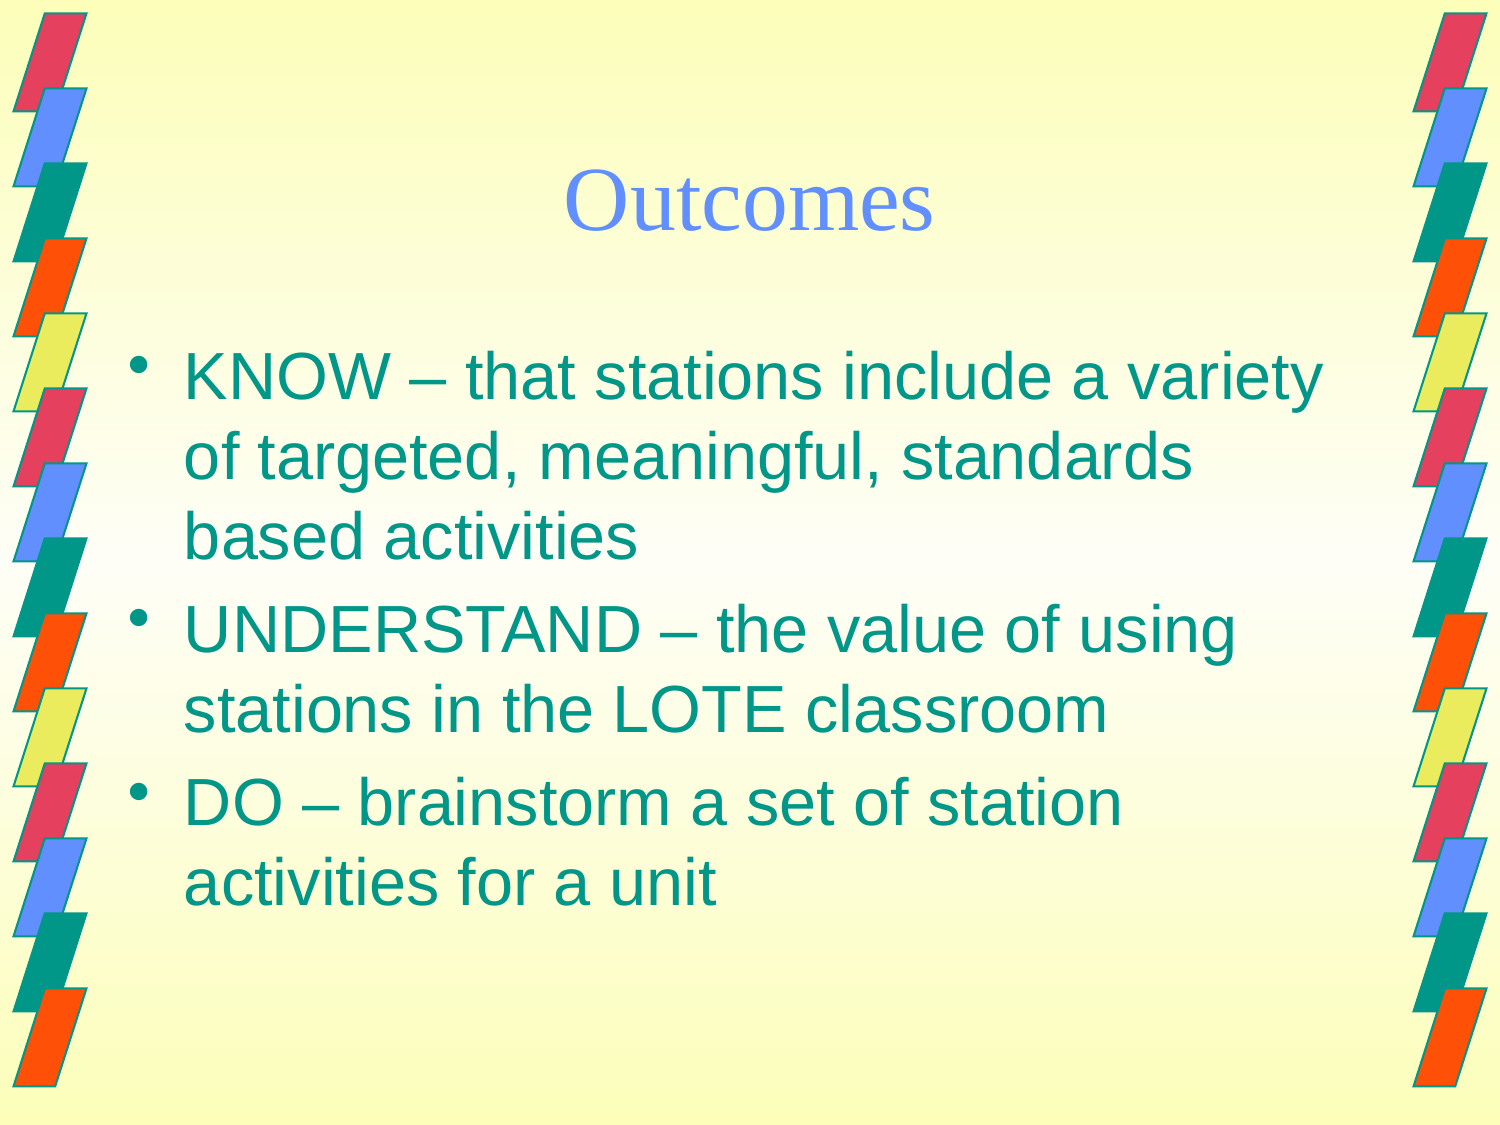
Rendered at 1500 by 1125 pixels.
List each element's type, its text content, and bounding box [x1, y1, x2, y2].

title Outcomes [112, 99, 1388, 288]
list KNOW – that stations include a variety of targeted, meaningful, standards based activities UNDERSTAND – the value of using stations in the LOTE classroom DO – brainstorm a set of station activities for a unit [112, 324, 1388, 1000]
